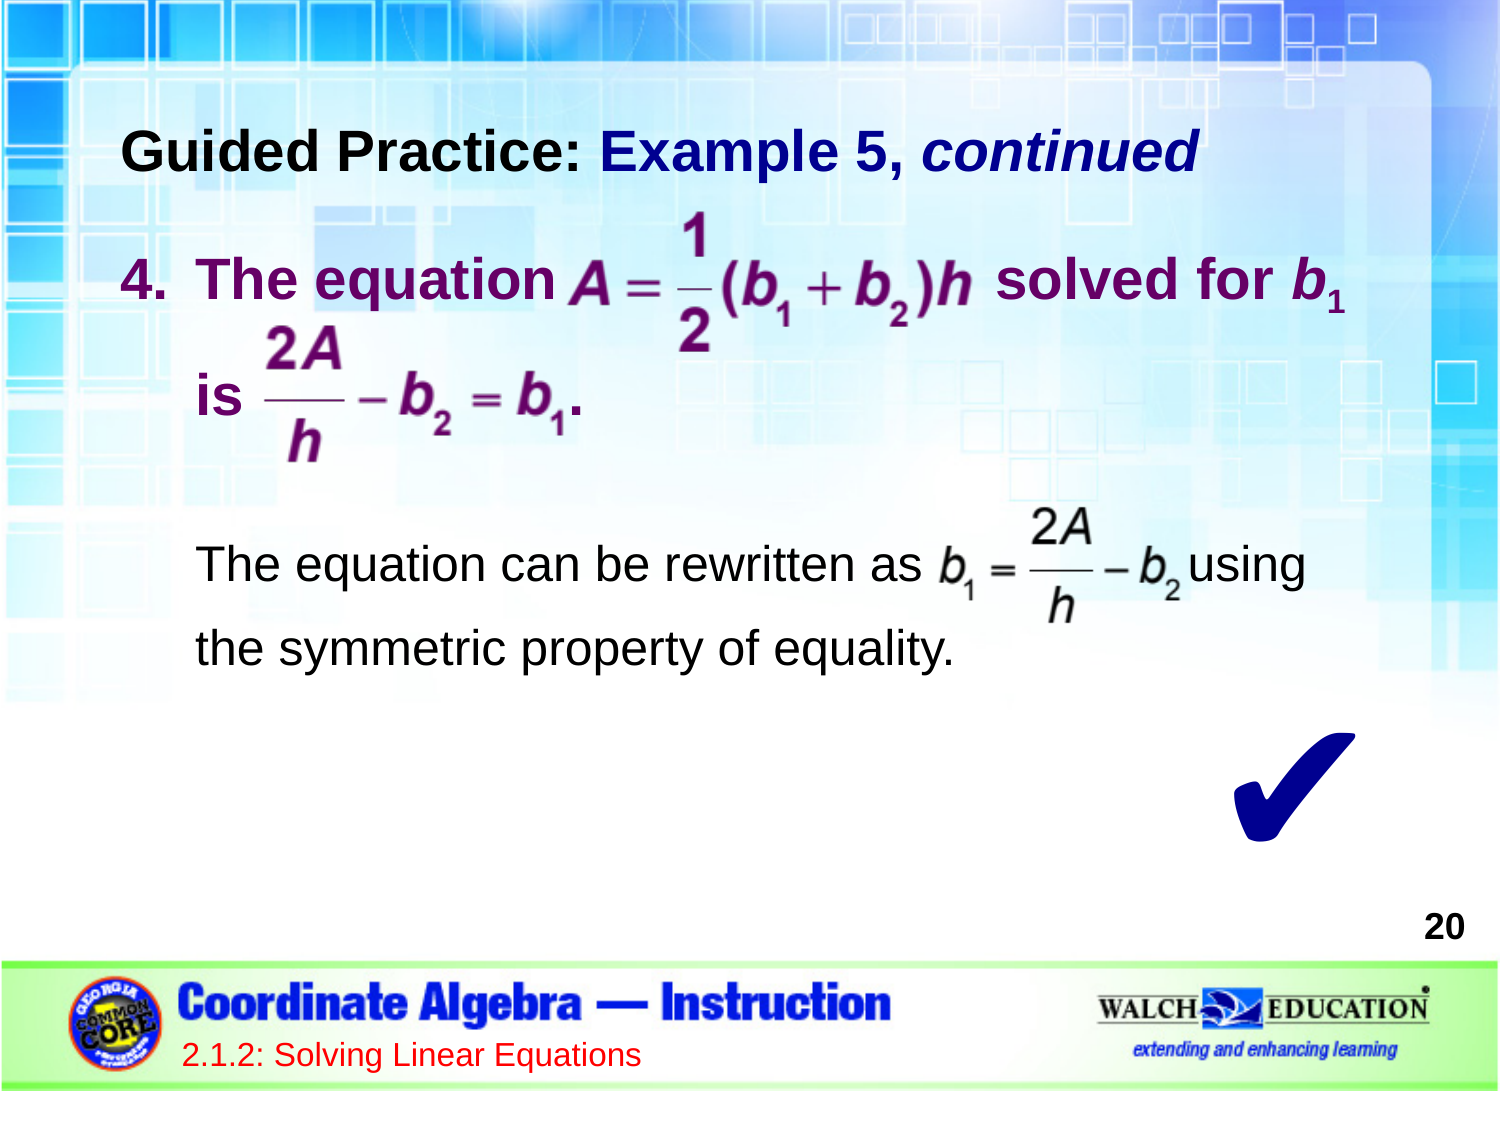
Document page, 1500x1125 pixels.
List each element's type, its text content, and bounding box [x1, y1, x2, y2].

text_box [564, 197, 977, 355]
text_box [936, 493, 1181, 625]
slide_number 20 [1361, 901, 1481, 949]
picture [1, 0, 1500, 1091]
list 2.1.2: Solving Linear Equations [166, 1025, 1074, 1069]
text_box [261, 309, 565, 464]
text_box ✔ [1128, 651, 1394, 907]
subtitle Guided Practice: Example 5, continued The equation solved for b1 is . The equation can be rewritten as using the symmetric property of equality. [105, 105, 1394, 925]
